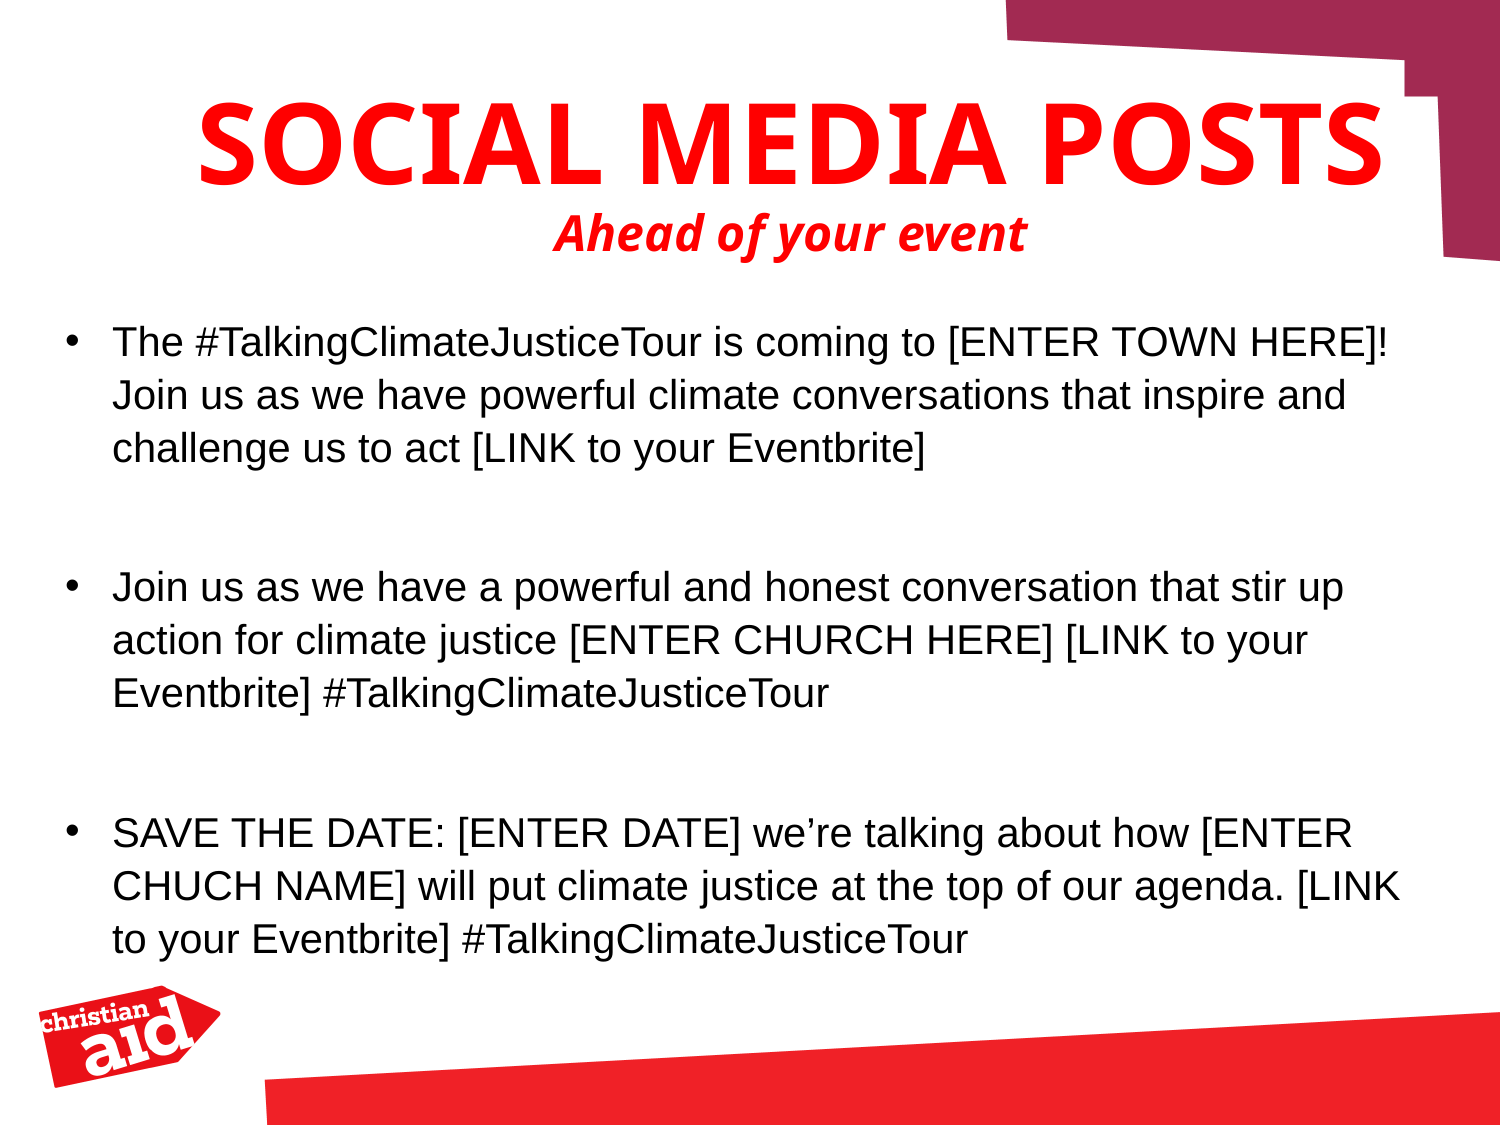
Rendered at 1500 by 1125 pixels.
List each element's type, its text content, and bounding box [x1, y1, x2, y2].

text_box The #TalkingClimateJusticeTour is coming to [ENTER TOWN HERE]! Join us as we have powerful climate conversations that inspire and challenge us to act [LINK to your Eventbrite] Join us as we have a powerful and honest conversation that stir up action for climate justice [ENTER CHURCH HERE] [LINK to your Eventbrite] #TalkingClimateJusticeTour SAVE THE DATE: [ENTER DATE] we’re talking about how [ENTER CHUCH NAME] will put climate justice at the top of our agenda. [LINK to your Eventbrite] #TalkingClimateJusticeTour [50, 304, 1450, 1125]
picture [0, 0, 1500, 1125]
title SOCIAL MEDIA POSTS Ahead of your event [149, 80, 1434, 270]
